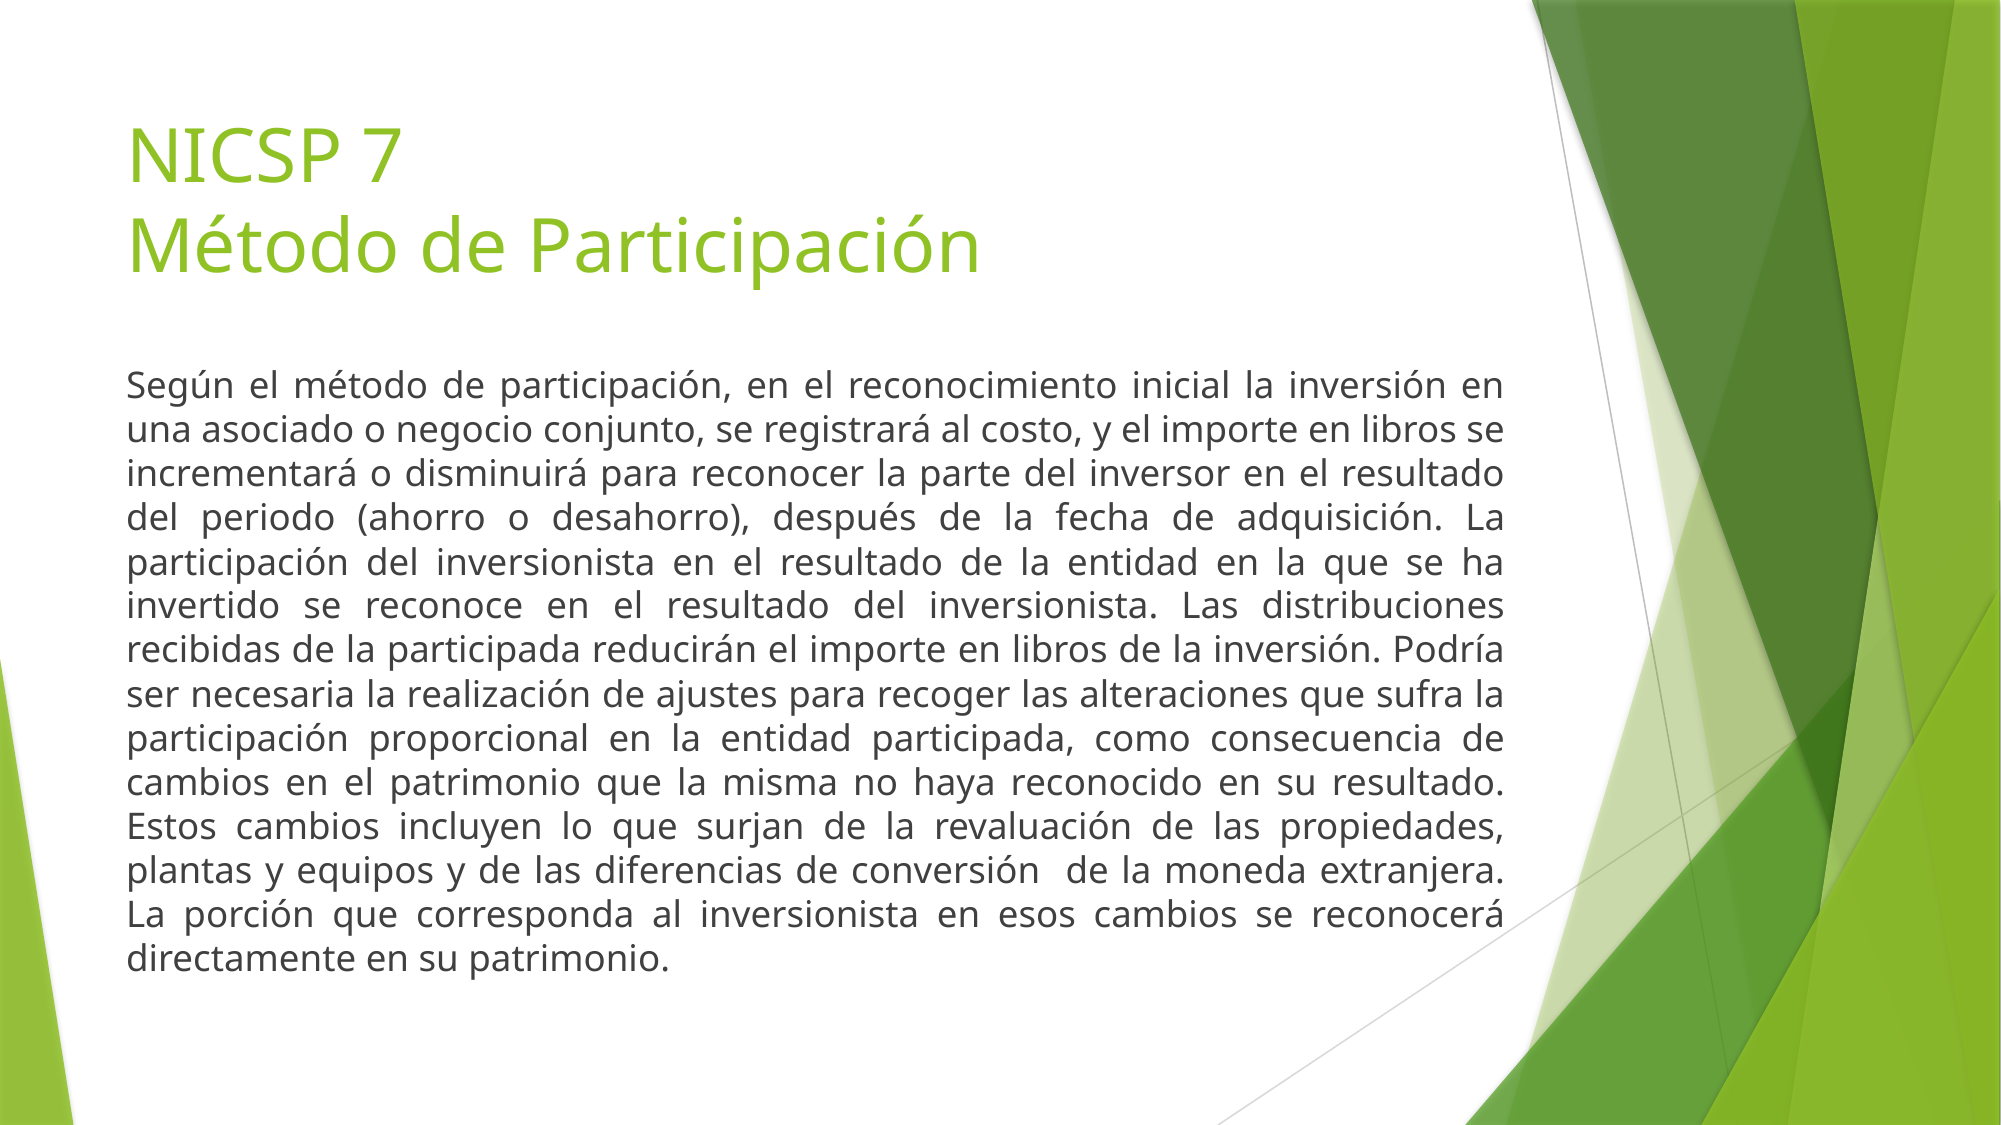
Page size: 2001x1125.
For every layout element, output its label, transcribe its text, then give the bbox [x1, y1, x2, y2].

list Según el método de participación, en el reconocimiento inicial la inversión en una asociado o negocio conjunto, se registrará al costo, y el importe en libros se incrementará o disminuirá para reconocer la parte del inversor en el resultado del periodo (ahorro o desahorro), después de la fecha de adquisición. La participación del inversionista en el resultado de la entidad en la que se ha invertido se reconoce en el resultado del inversionista. Las distribuciones recibidas de la participada reducirán el importe en libros de la inversión. Podría ser necesaria la realización de ajustes para recoger las alteraciones que sufra la participación proporcional en la entidad participada, como consecuencia de cambios en el patrimonio que la misma no haya reconocido en su resultado. Estos cambios incluyen lo que surjan de la revaluación de las propiedades, plantas y equipos y de las diferencias de conversión de la moneda extranjera. La porción que corresponda al inversionista en esos cambios se reconocerá directamente en su patrimonio. [111, 354, 1522, 992]
title NICSP 7 Método de Participación [111, 99, 1522, 317]
